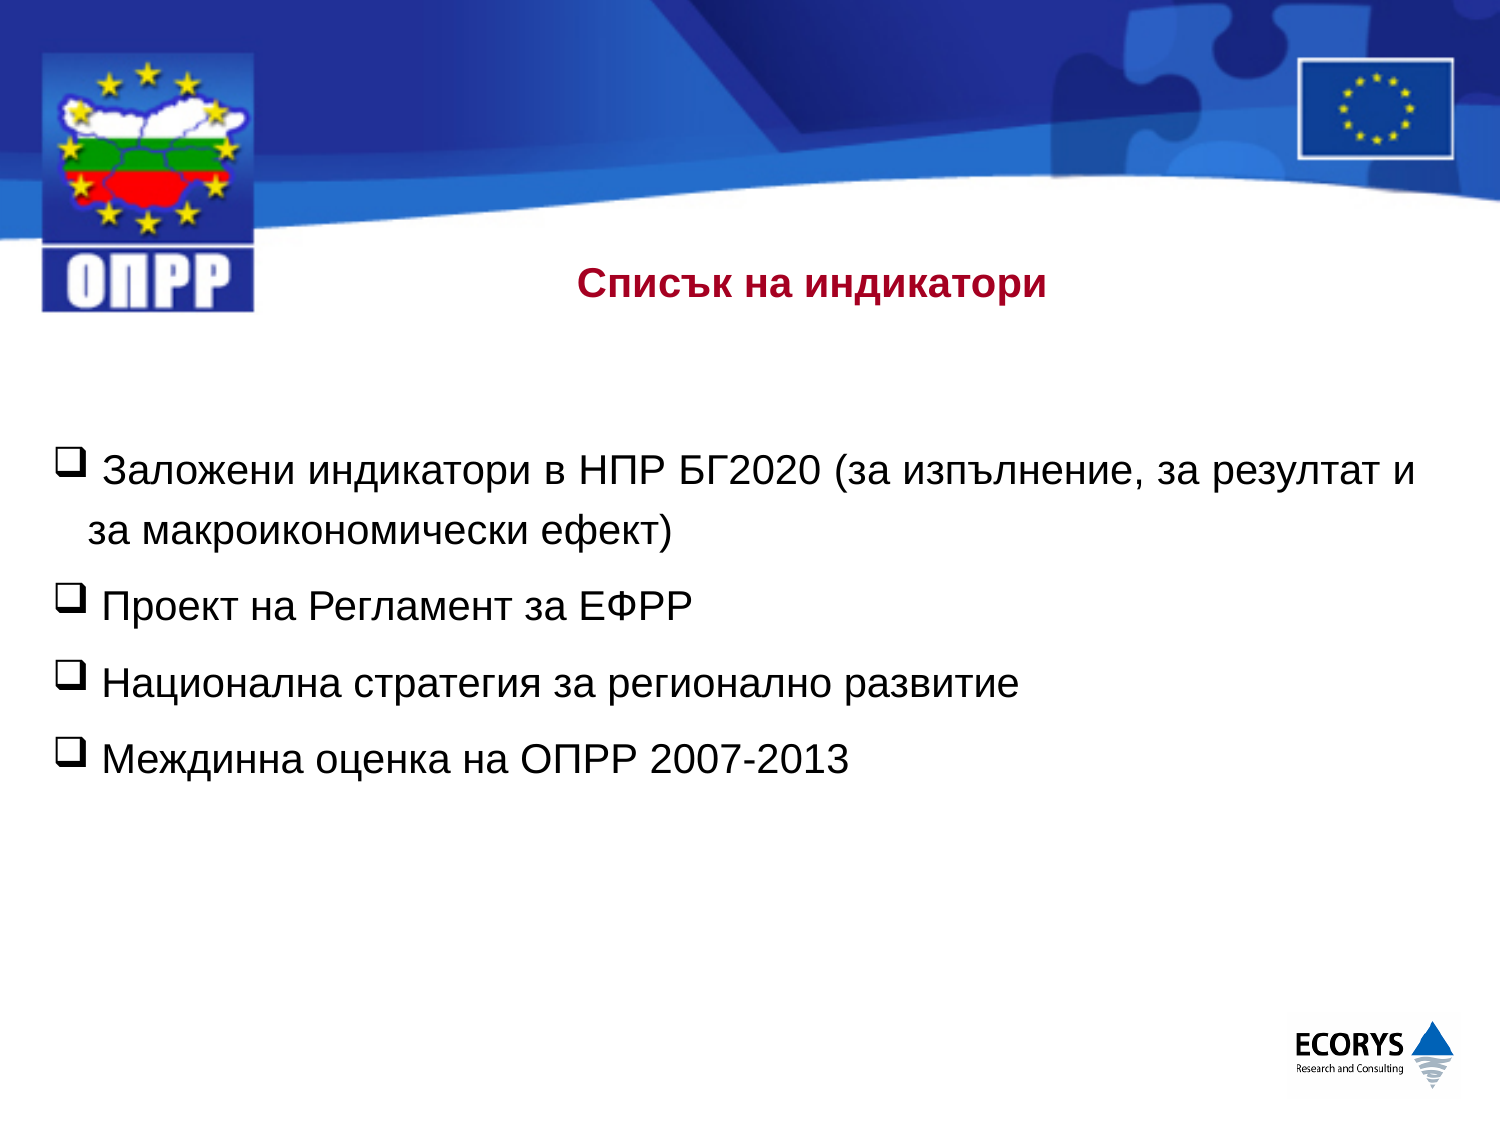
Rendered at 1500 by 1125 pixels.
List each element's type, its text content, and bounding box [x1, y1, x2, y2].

text_box [24, 324, 1467, 1105]
text_box Заложени индикатори в НПР БГ2020 (за изпълнение, за резултат и за макроикономически ефект) Проект на Регламент за ЕФРР Национална стратегия за регионално развитие Междинна оценка на ОПРР 2007-2013 [37, 425, 1432, 1108]
picture [1287, 1012, 1461, 1099]
picture [0, 0, 1500, 315]
